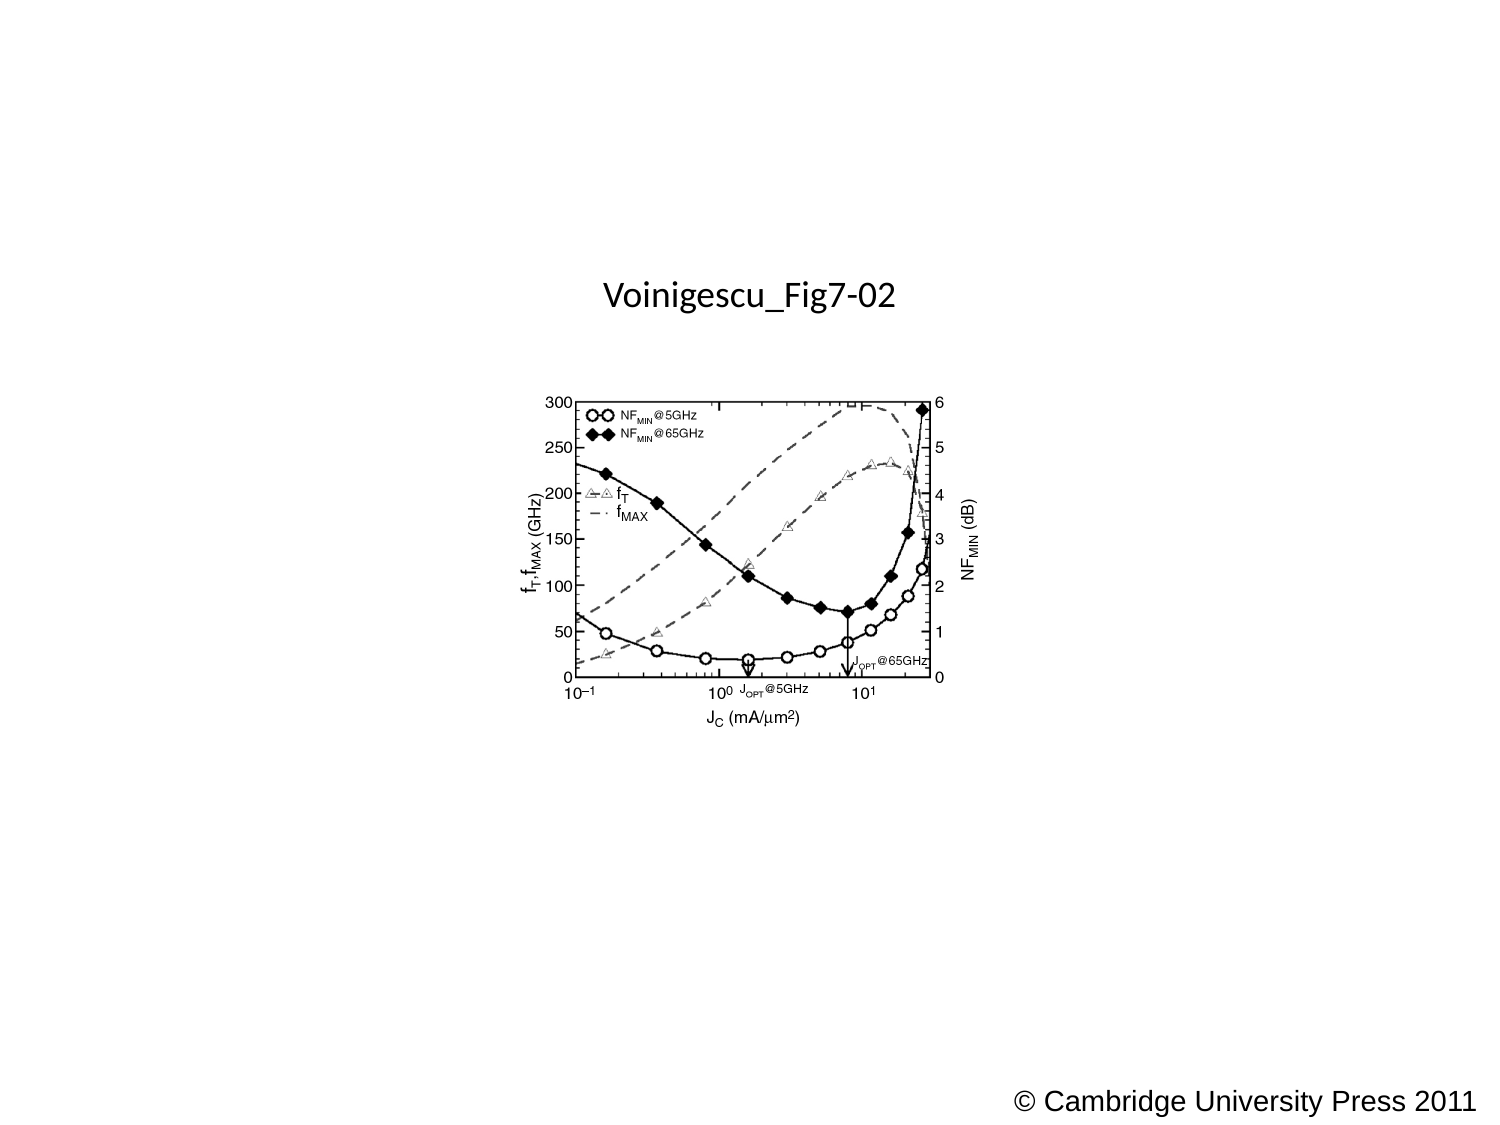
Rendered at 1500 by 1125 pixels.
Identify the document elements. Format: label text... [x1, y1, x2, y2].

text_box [518, 262, 982, 732]
text_box © Cambridge University Press 2011 [907, 1074, 1493, 1125]
